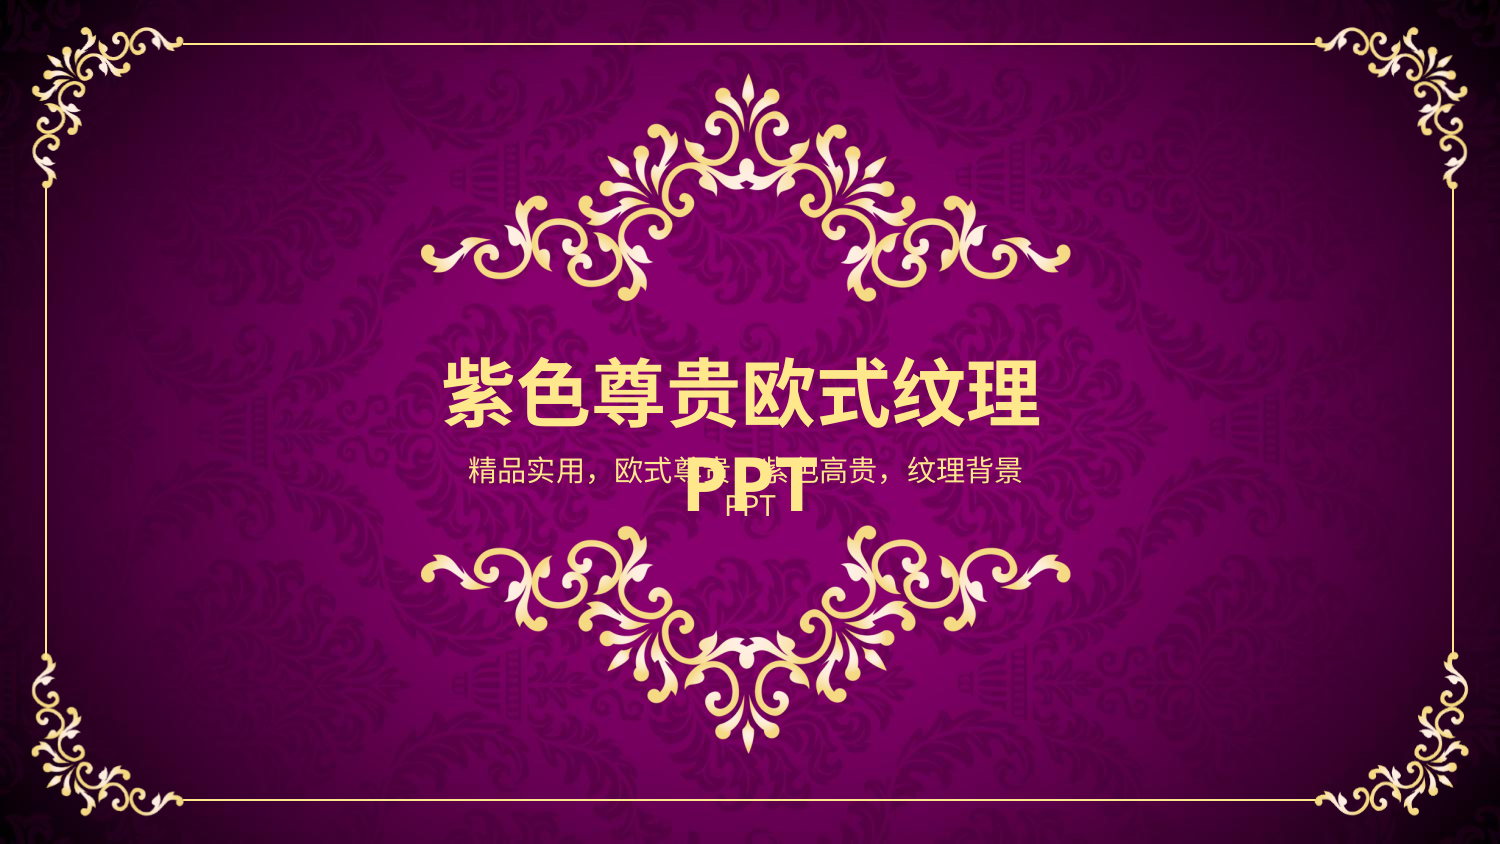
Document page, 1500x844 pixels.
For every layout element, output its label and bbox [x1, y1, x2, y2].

picture [410, 65, 1090, 312]
text_box [0, 0, 1500, 844]
picture [410, 516, 1090, 762]
